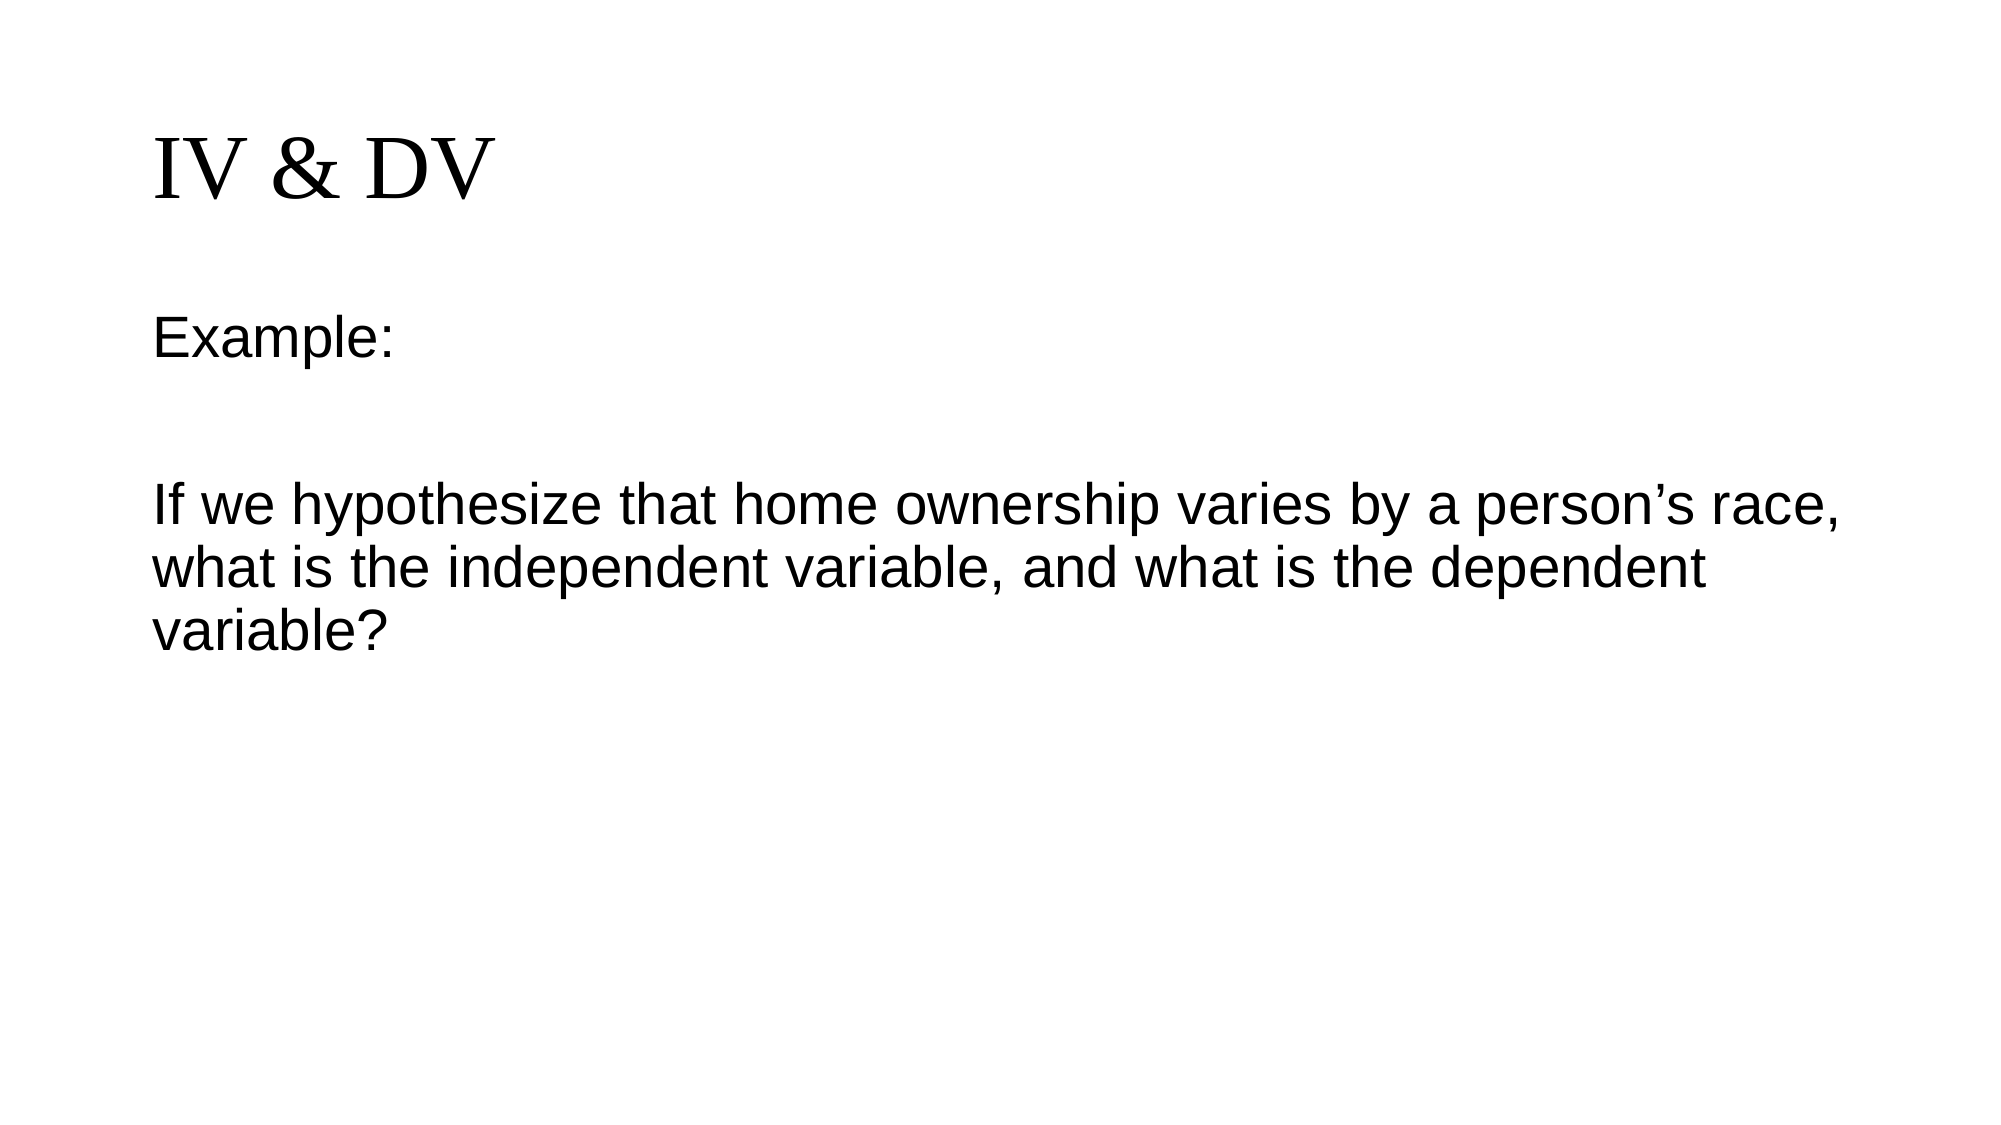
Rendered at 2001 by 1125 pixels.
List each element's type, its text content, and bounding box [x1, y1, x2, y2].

title IV & DV [137, 59, 1863, 278]
list Example: If we hypothesize that home ownership varies by a person’s race, what is the independent variable, and what is the dependent variable? [137, 299, 1863, 1014]
